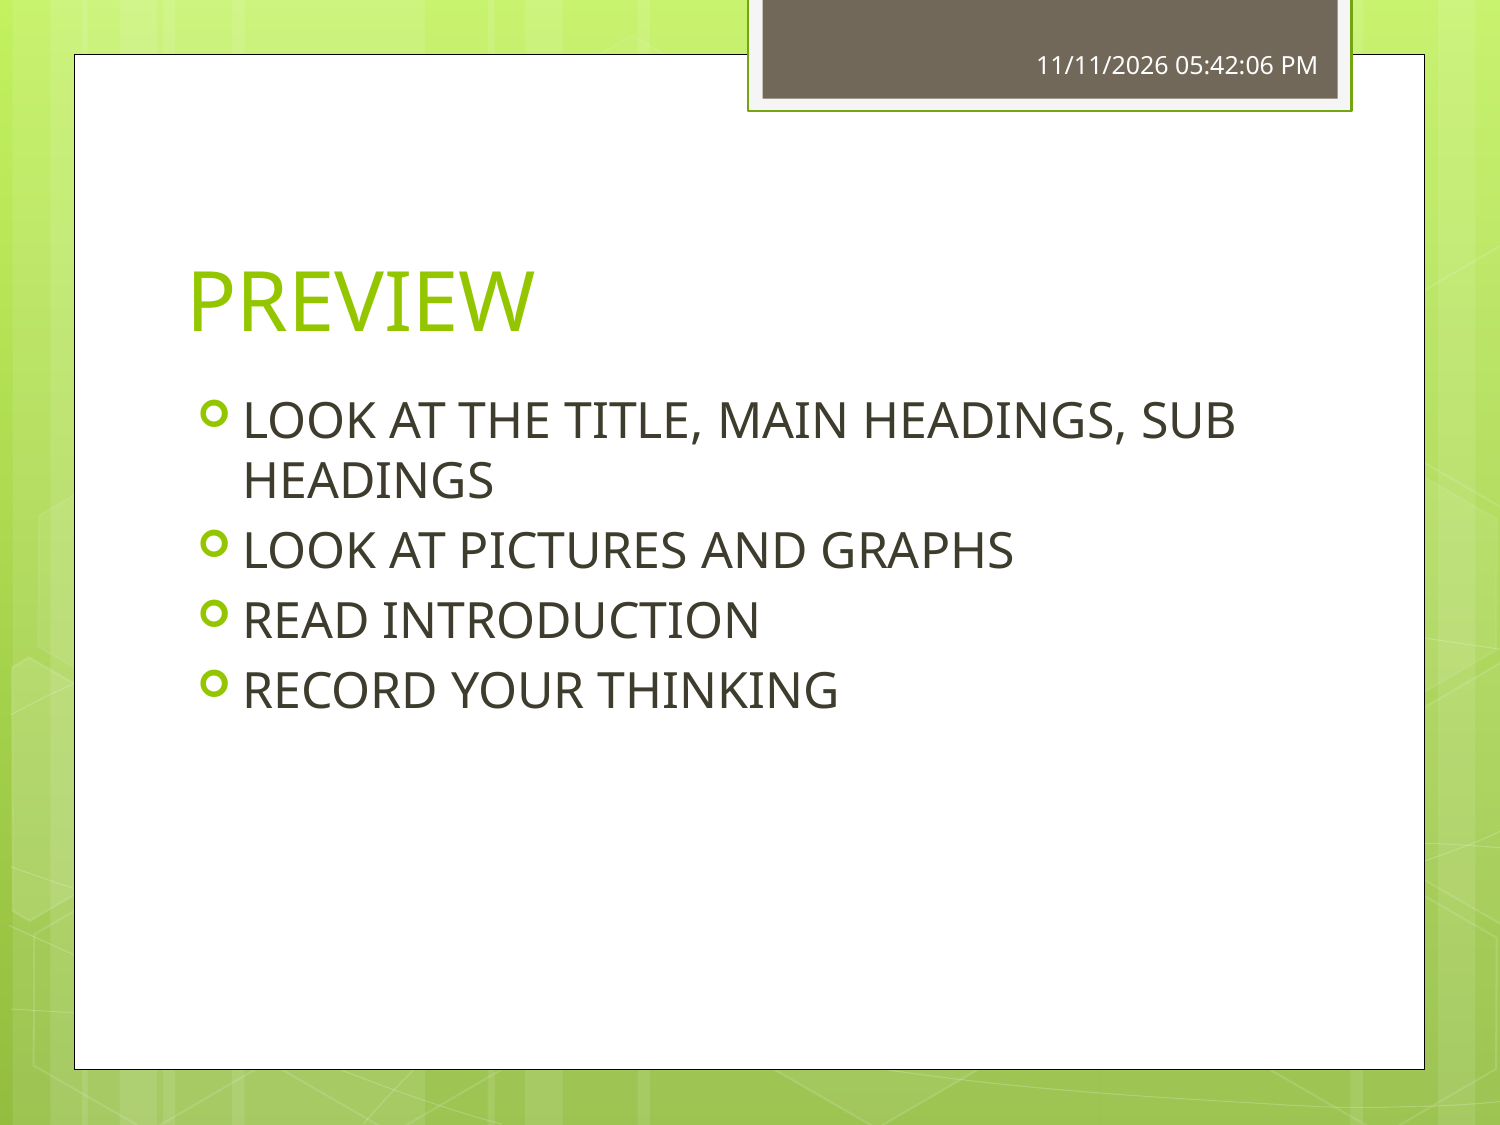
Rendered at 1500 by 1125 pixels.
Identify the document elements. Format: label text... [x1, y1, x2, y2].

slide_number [983, 36, 1334, 97]
title PREVIEW [171, 168, 1324, 357]
list LOOK AT THE TITLE, MAIN HEADINGS, SUB HEADINGS LOOK AT PICTURES AND GRAPHS READ INTRODUCTION RECORD YOUR THINKING [171, 381, 1283, 957]
